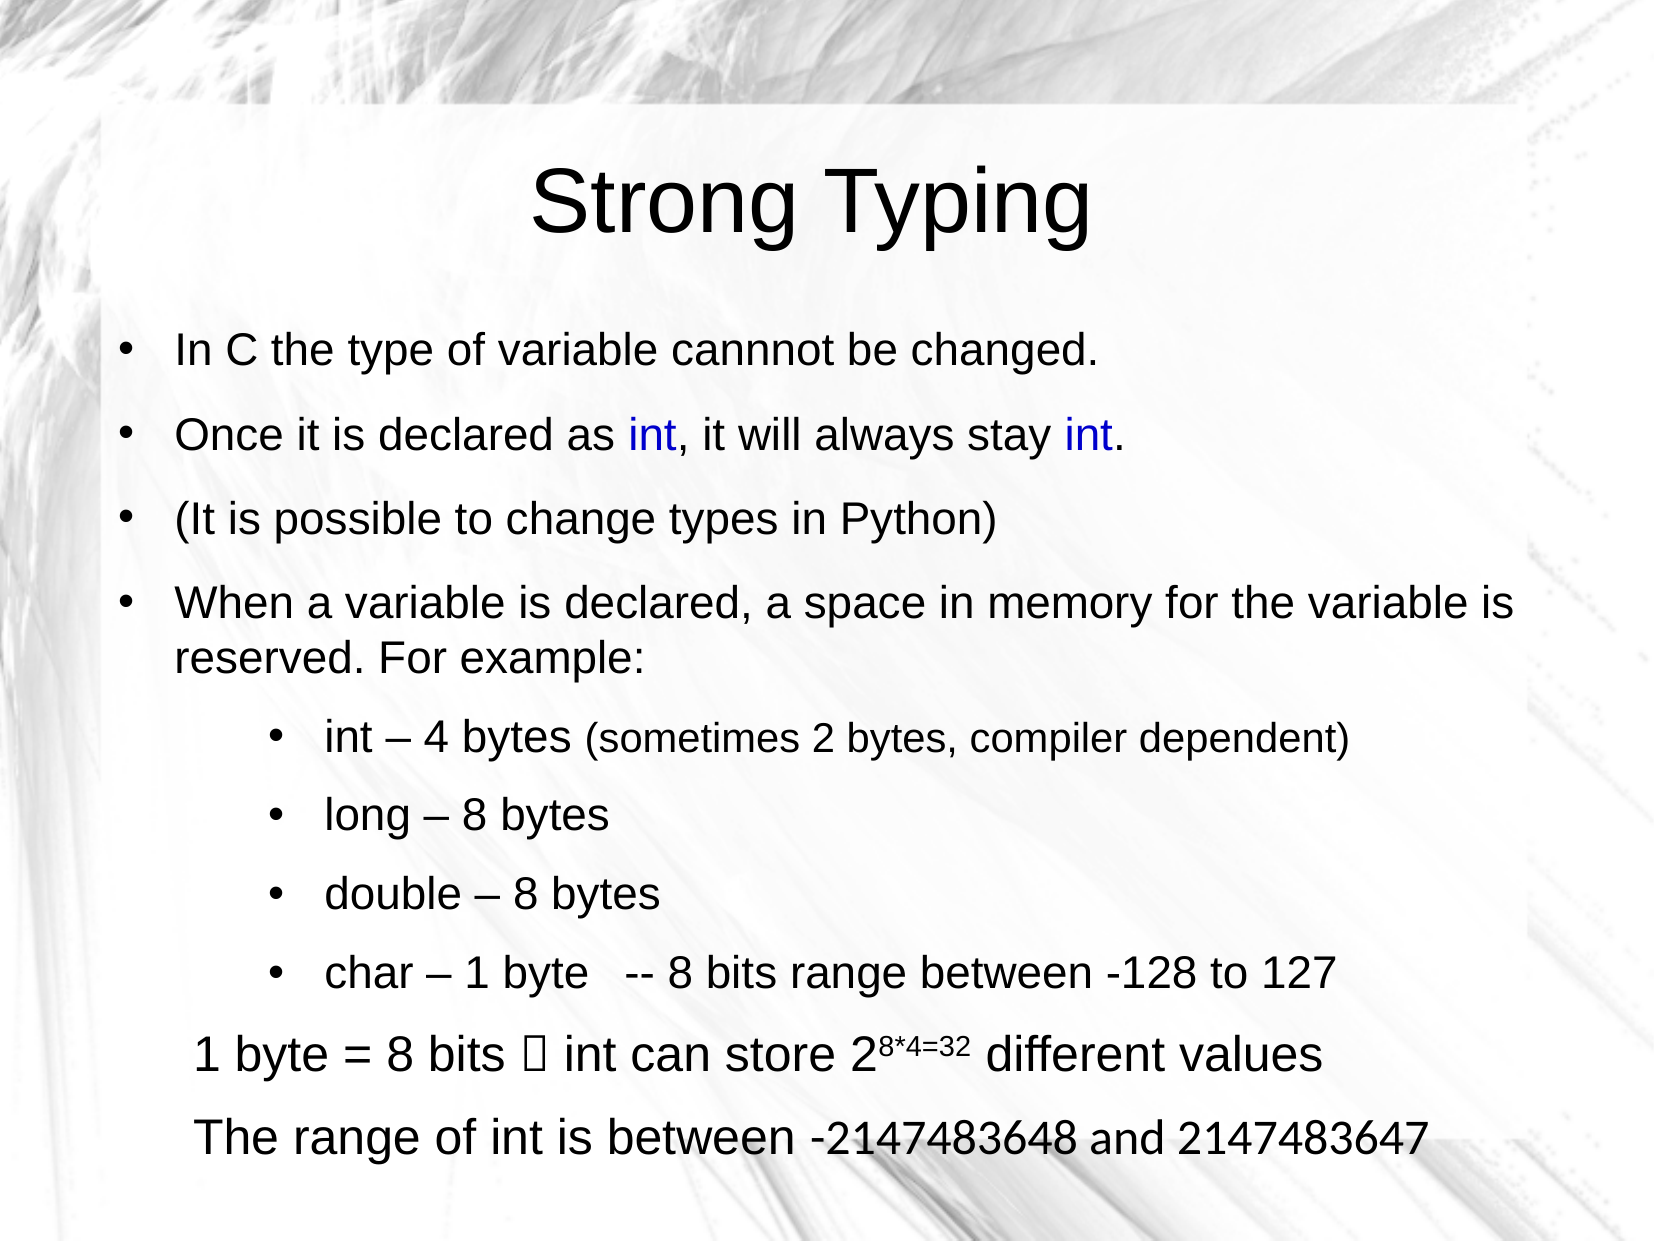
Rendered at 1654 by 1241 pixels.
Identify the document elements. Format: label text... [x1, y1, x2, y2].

picture [0, 0, 1654, 1241]
list In C the type of variable cannnot be changed. Once it is declared as int, it will always stay int. (It is possible to change types in Python) When a variable is declared, a space in memory for the variable is reserved. For example: int – 4 bytes (sometimes 2 bytes, compiler dependent) long – 8 bytes double – 8 bytes char – 1 byte -- 8 bits range between -128 to 127 1 byte = 8 bits  int can store 28*4=32 different values The range of int is between -2147483648 and 2147483647 [118, 319, 1571, 1102]
title Strong Typing [118, 112, 1506, 281]
